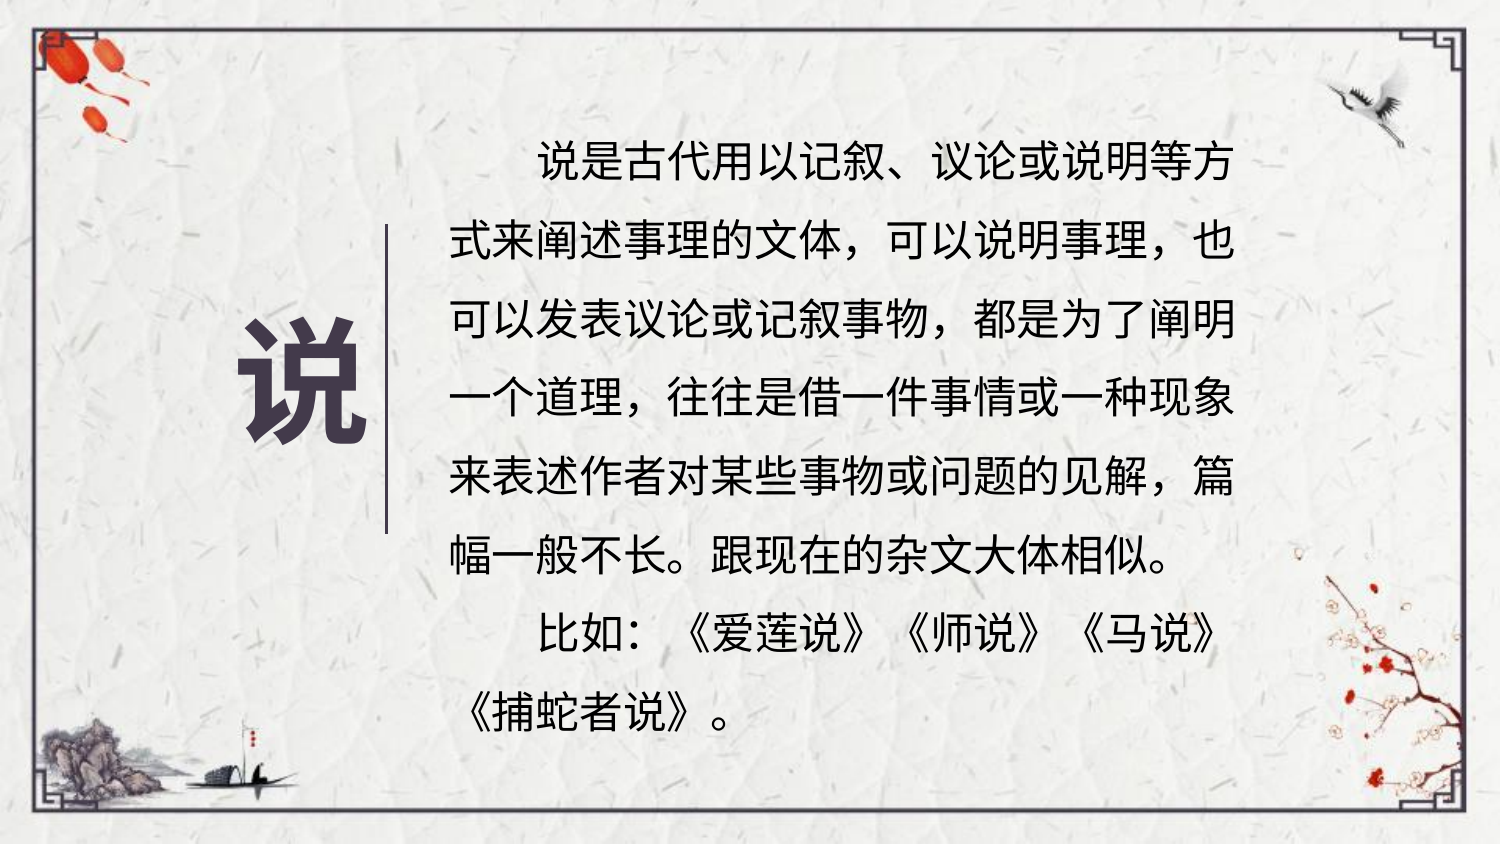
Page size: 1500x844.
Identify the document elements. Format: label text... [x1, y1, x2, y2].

text_box 说是古代用以记叙、议论或说明等方式来阐述事理的文体，可以说明事理，也可以发表议论或记叙事物，都是为了阐明一个道理，往往是借一件事情或一种现象来表述作者对某些事物或问题的见解，篇幅一般不长。跟现在的杂文大体相似。 比如：《爱莲说》《师说》《马说》《捕蛇者说》。 [436, 101, 1278, 743]
text_box 说 [221, 227, 350, 530]
picture [0, 0, 1500, 844]
